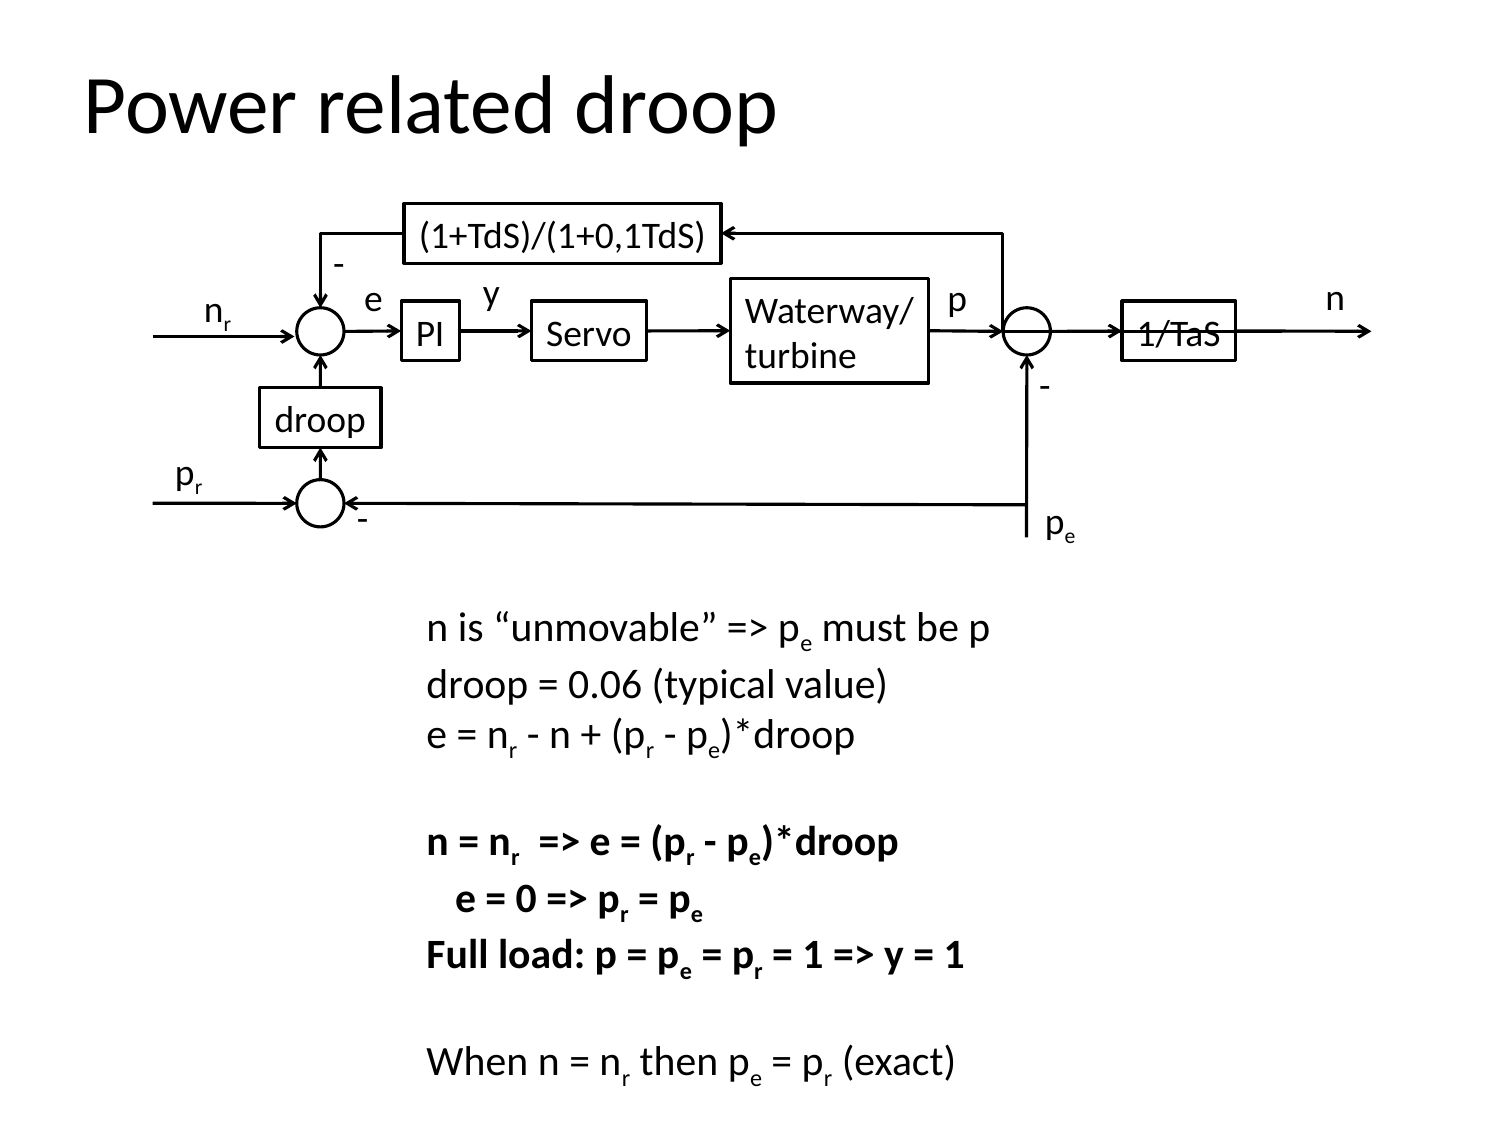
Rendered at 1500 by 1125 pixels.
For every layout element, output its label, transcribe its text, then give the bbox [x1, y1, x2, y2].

text_box PI [401, 301, 460, 361]
text_box e [349, 316, 398, 327]
text_box Power related droop [69, 42, 1420, 158]
text_box [294, 306, 346, 357]
text_box nr [189, 277, 247, 335]
text_box Servo [531, 301, 647, 361]
text_box - [342, 486, 384, 503]
text_box n [1310, 265, 1361, 326]
text_box [294, 477, 342, 529]
text_box - [1024, 353, 1066, 413]
text_box pr [160, 440, 218, 502]
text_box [320, 233, 403, 308]
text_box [723, 233, 1283, 332]
text_box pe [1030, 489, 1091, 556]
text_box y [468, 260, 515, 321]
text_box n is “unmovable” => pe must be p droop = 0.06 (typical value) e = nr - n + (pr - pe)*droop n = nr => e = (pr - pe)*droop e = 0 => pr = pe Full load: p = pe = pr = 1 => y = 1 When n = nr then pe = pr (exact) [411, 592, 1006, 1099]
text_box [1002, 340, 1051, 357]
text_box (1+TdS)/(1+0,1TdS) [404, 203, 722, 264]
text_box 1/TaS [1121, 340, 1236, 361]
text_box - [342, 512, 384, 546]
text_box droop [259, 387, 381, 448]
text_box Waterway/ turbine [730, 340, 929, 384]
